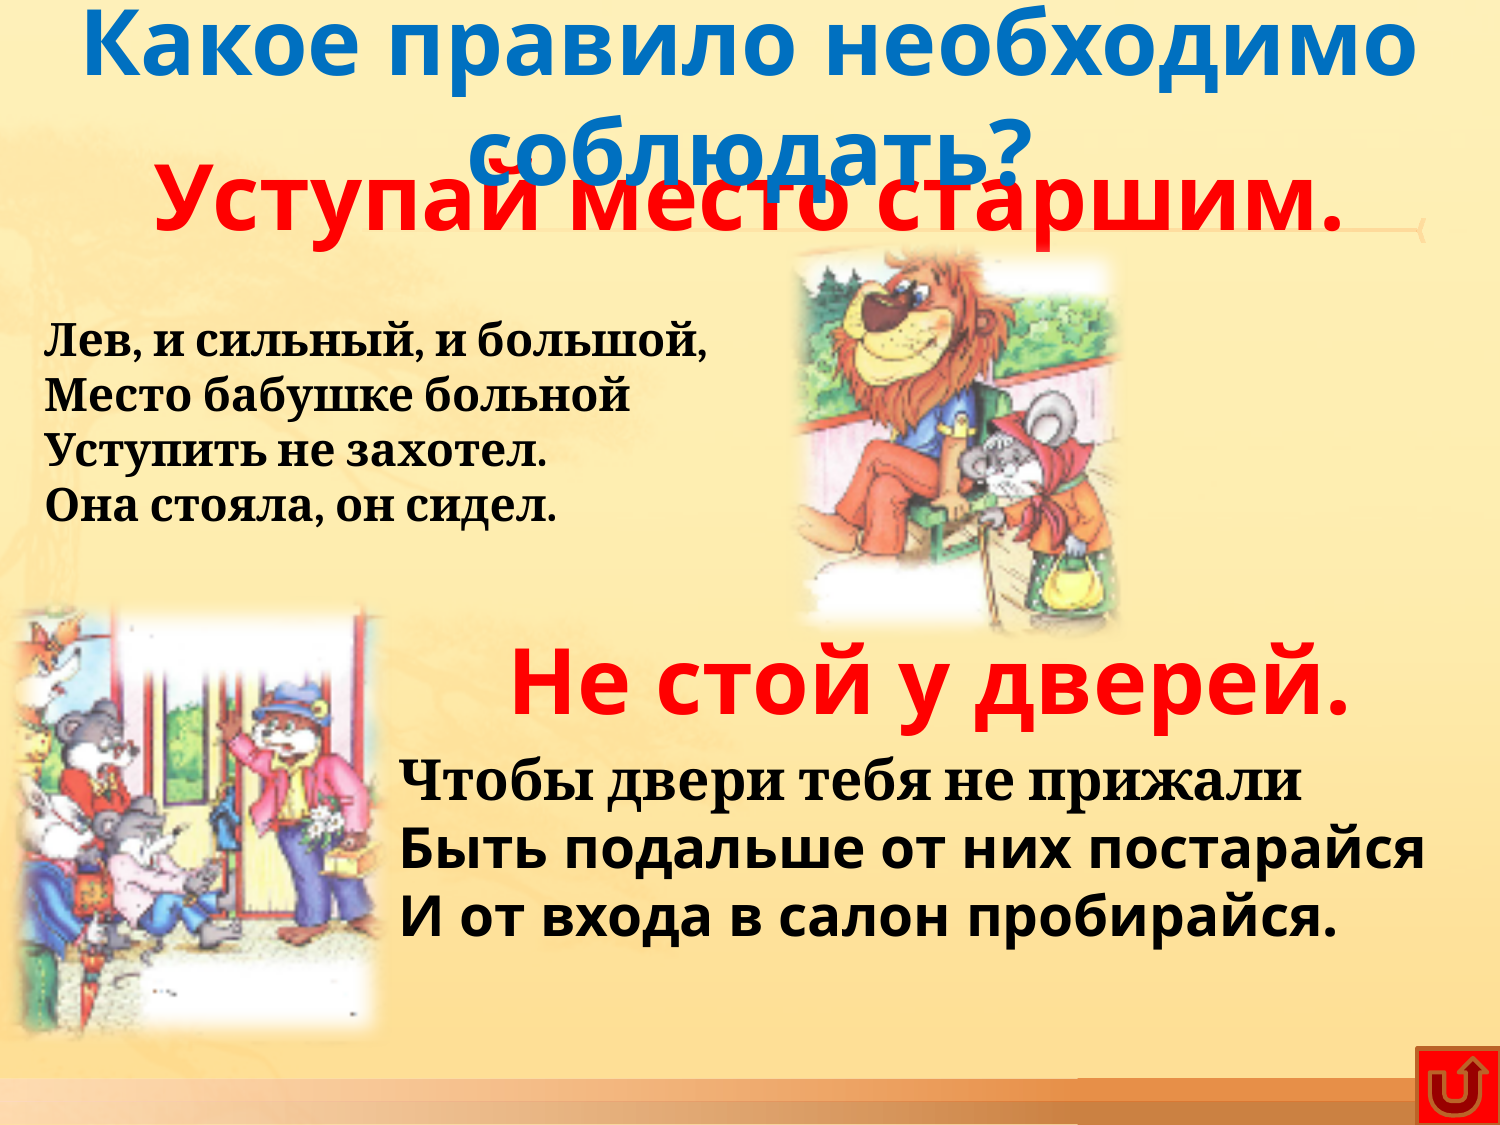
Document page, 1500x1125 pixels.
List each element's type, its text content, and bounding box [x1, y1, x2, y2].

text_box [1415, 1046, 1500, 1125]
text_box Какое правило необходимо соблюдать? [41, 0, 1459, 188]
title Уступай место старшим. [41, 188, 1459, 275]
picture [4, 594, 394, 1049]
text_box Чтобы двери тебя не прижали Быть подальше от них постарайся И от входа в салон пробирайся. [399, 759, 1447, 964]
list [784, 239, 1129, 644]
text_box Лев, и сильный, и большой, Место бабушке больной Уступить не захотел. Она стояла, он сидел. [29, 302, 779, 539]
text_box Не стой у дверей. [398, 597, 1500, 759]
